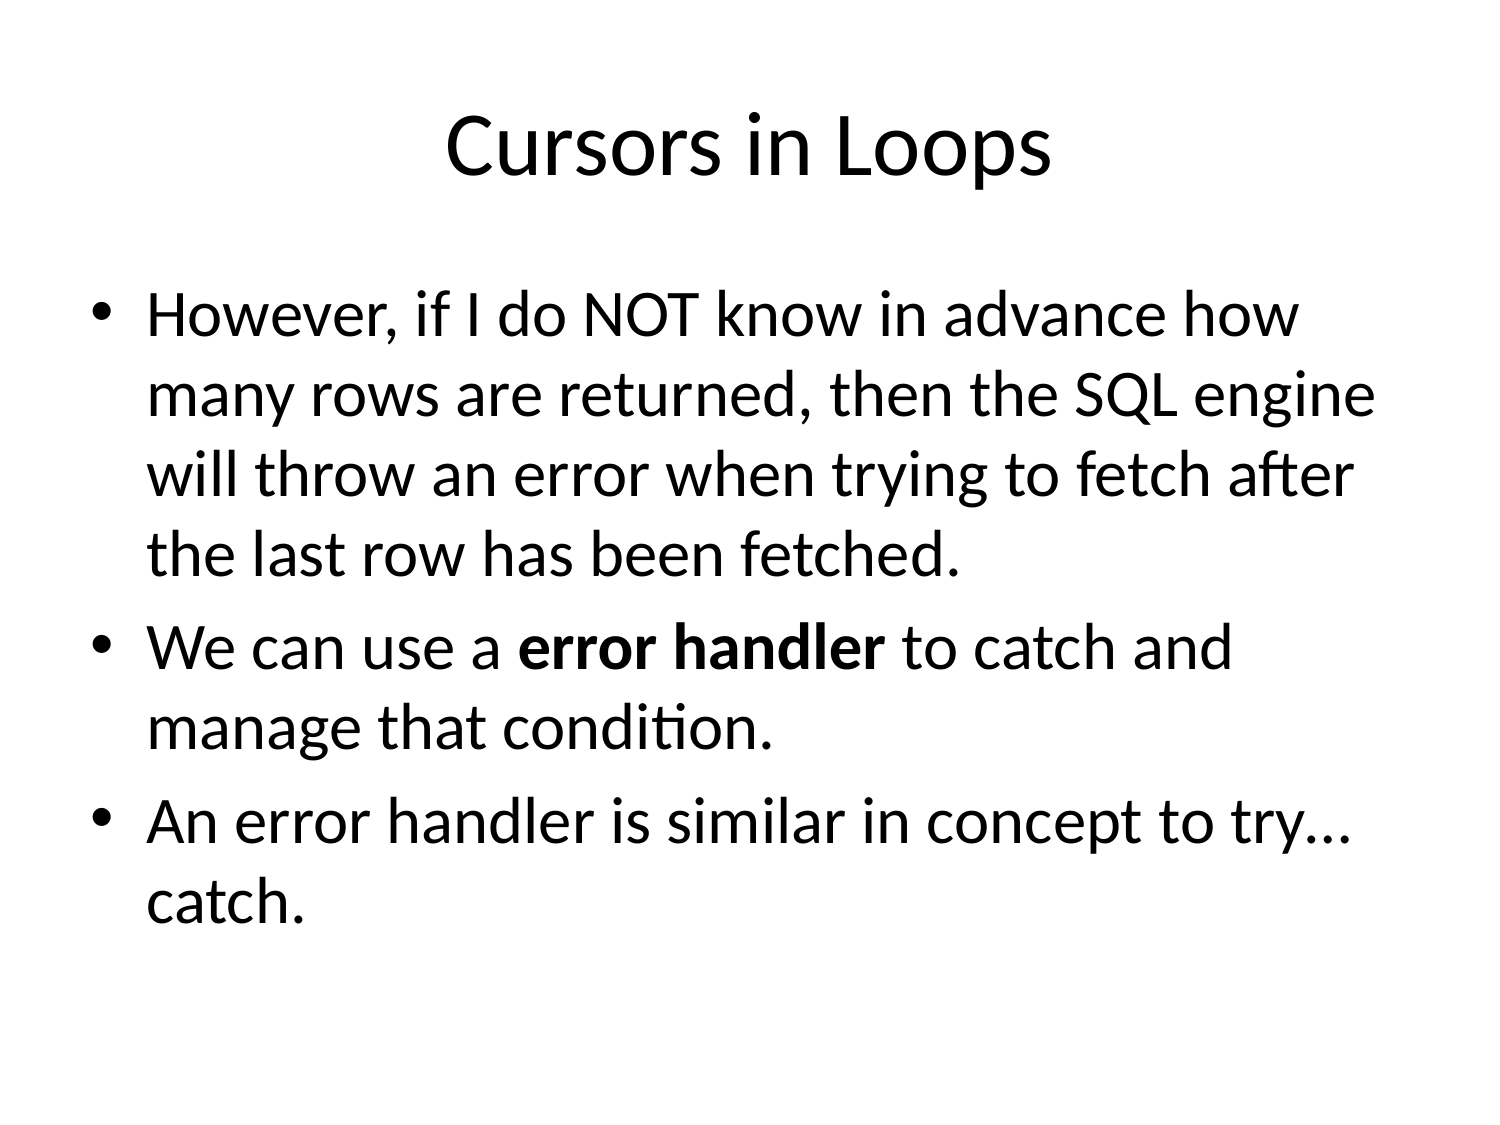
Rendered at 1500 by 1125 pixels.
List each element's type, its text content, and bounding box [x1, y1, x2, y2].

list However, if I do NOT know in advance how many rows are returned, then the SQL engine will throw an error when trying to fetch after the last row has been fetched. We can use a error handler to catch and manage that condition. An error handler is similar in concept to try…catch. [75, 262, 1425, 1005]
title Cursors in Loops [75, 45, 1425, 233]
